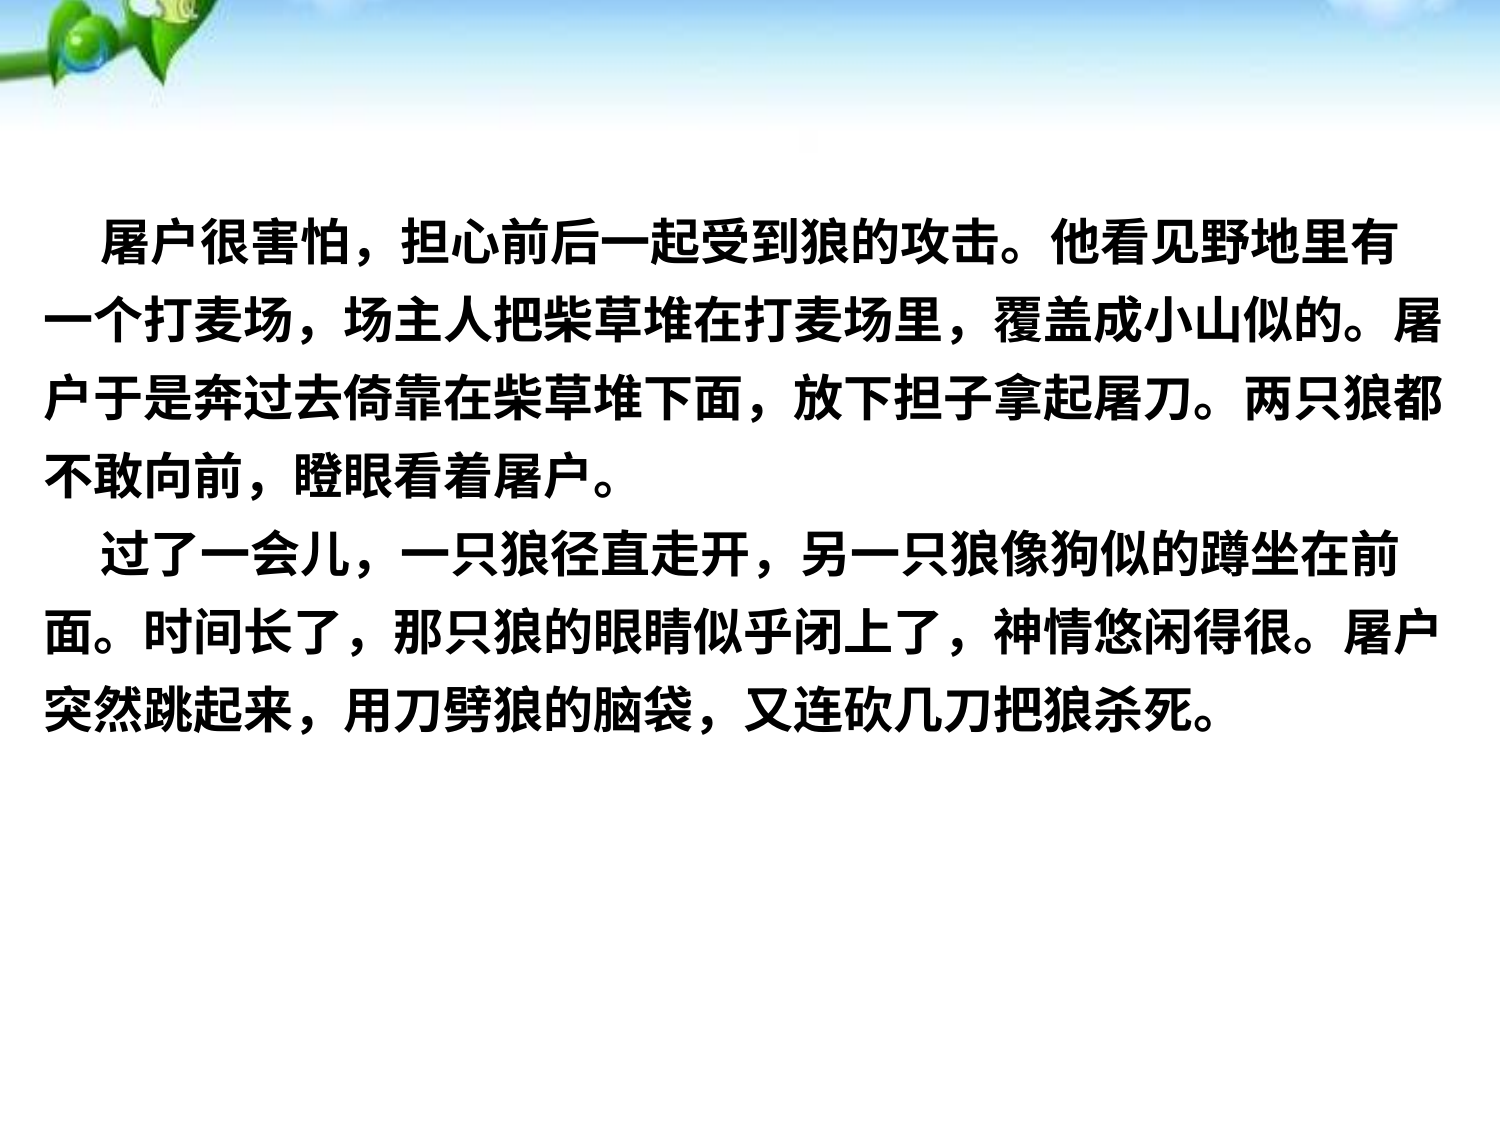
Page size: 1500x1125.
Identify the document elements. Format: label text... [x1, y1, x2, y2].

text_box 屠户很害怕，担心前后一起受到狼的攻击。他看见野地里有一个打麦场，场主人把柴草堆在打麦场里，覆盖成小山似的。屠户于是奔过去倚靠在柴草堆下面，放下担子拿起屠刀。两只狼都不敢向前，瞪眼看着屠户。 过了一会儿，一只狼径直走开，另一只狼像狗似的蹲坐在前面。时间长了，那只狼的眼睛似乎闭上了，神情悠闲得很。屠户突然跳起来，用刀劈狼的脑袋，又连砍几刀把狼杀死。 [28, 185, 1465, 746]
picture [0, 0, 1500, 1125]
